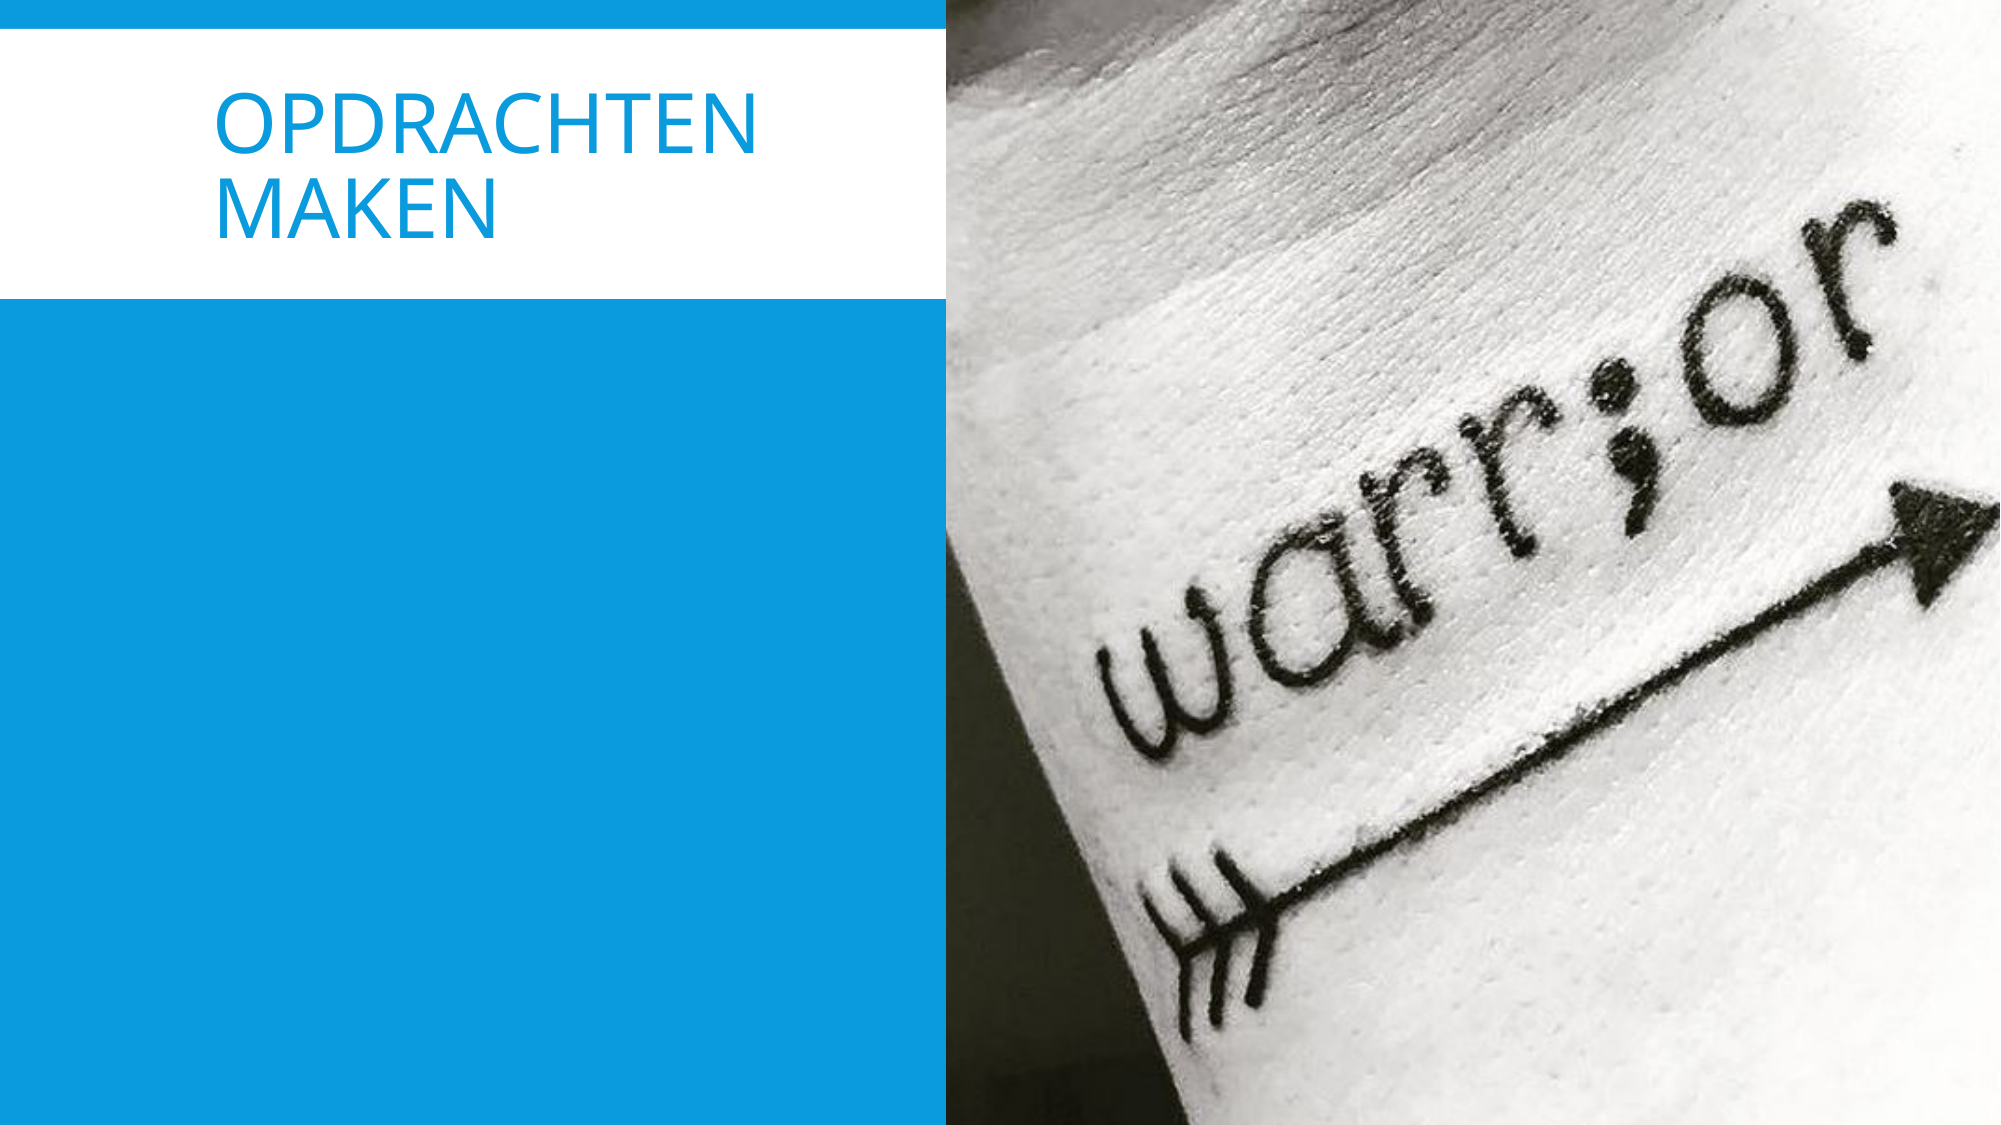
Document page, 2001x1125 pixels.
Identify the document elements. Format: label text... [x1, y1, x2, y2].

title Opdrachten maken [197, 46, 939, 295]
picture [945, 0, 2000, 1125]
